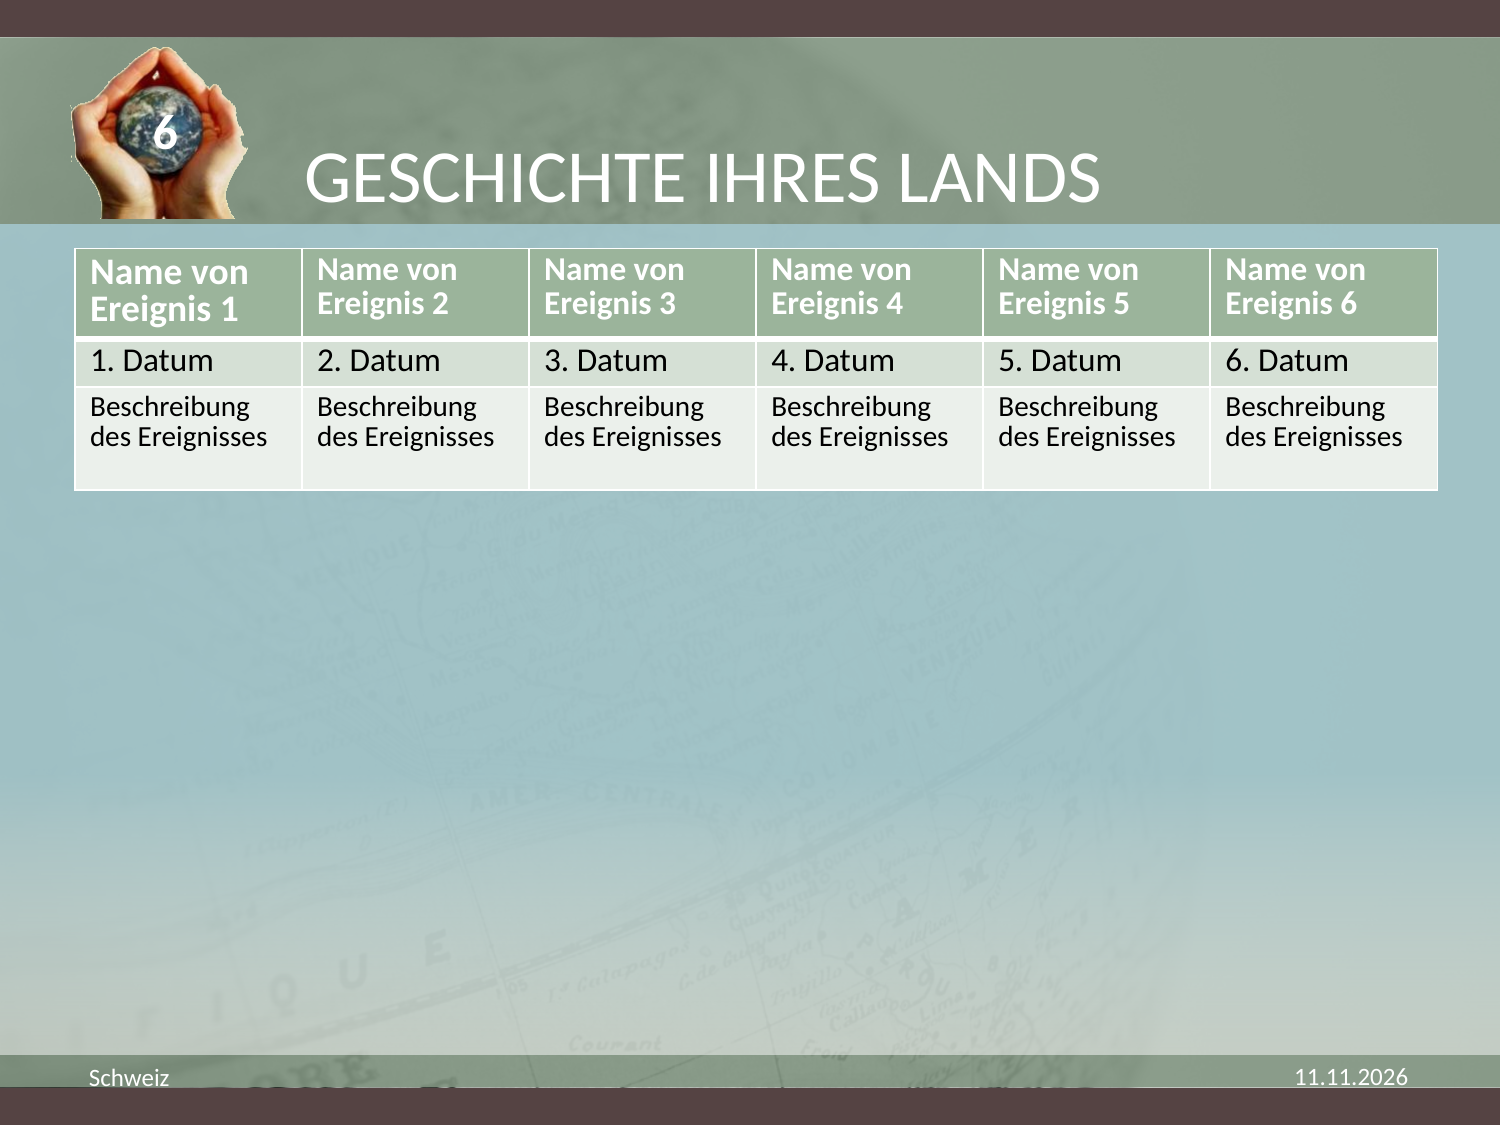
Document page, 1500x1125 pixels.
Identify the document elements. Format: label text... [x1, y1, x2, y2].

table_cell 5. Datum [984, 342, 1209, 386]
table_cell Beschreibung des Ereignisses [757, 388, 982, 489]
table_cell Beschreibung des Ereignisses [530, 388, 755, 489]
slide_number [1073, 1045, 1424, 1106]
table_cell 4. Datum [757, 342, 982, 386]
table_cell Beschreibung des Ereignisses [984, 388, 1209, 489]
table_cell 6. Datum [1211, 342, 1437, 386]
table_cell Beschreibung des Ereignisses [303, 388, 528, 489]
table_cell 3. Datum [530, 342, 755, 386]
slide_number 6 [100, 99, 231, 160]
table_header Name von Ereignis 1 [76, 249, 301, 336]
table_header Name von Ereignis 6 [1211, 249, 1437, 336]
table_header Name von Ereignis 4 [757, 249, 982, 336]
table_header Name von Ereignis 2 [303, 249, 528, 336]
table_header Name von Ereignis 3 [530, 249, 755, 336]
table_cell Beschreibung des Ereignisses [1211, 388, 1437, 489]
footer Schweiz [74, 1046, 550, 1107]
picture [70, 41, 248, 219]
table_header Name von Ereignis 5 [984, 249, 1209, 336]
table_cell 2. Datum [303, 342, 528, 386]
table_cell 1. Datum [76, 342, 301, 386]
title Geschichte Ihres Lands [289, 37, 1425, 225]
table_cell Beschreibung des Ereignisses [76, 388, 301, 489]
